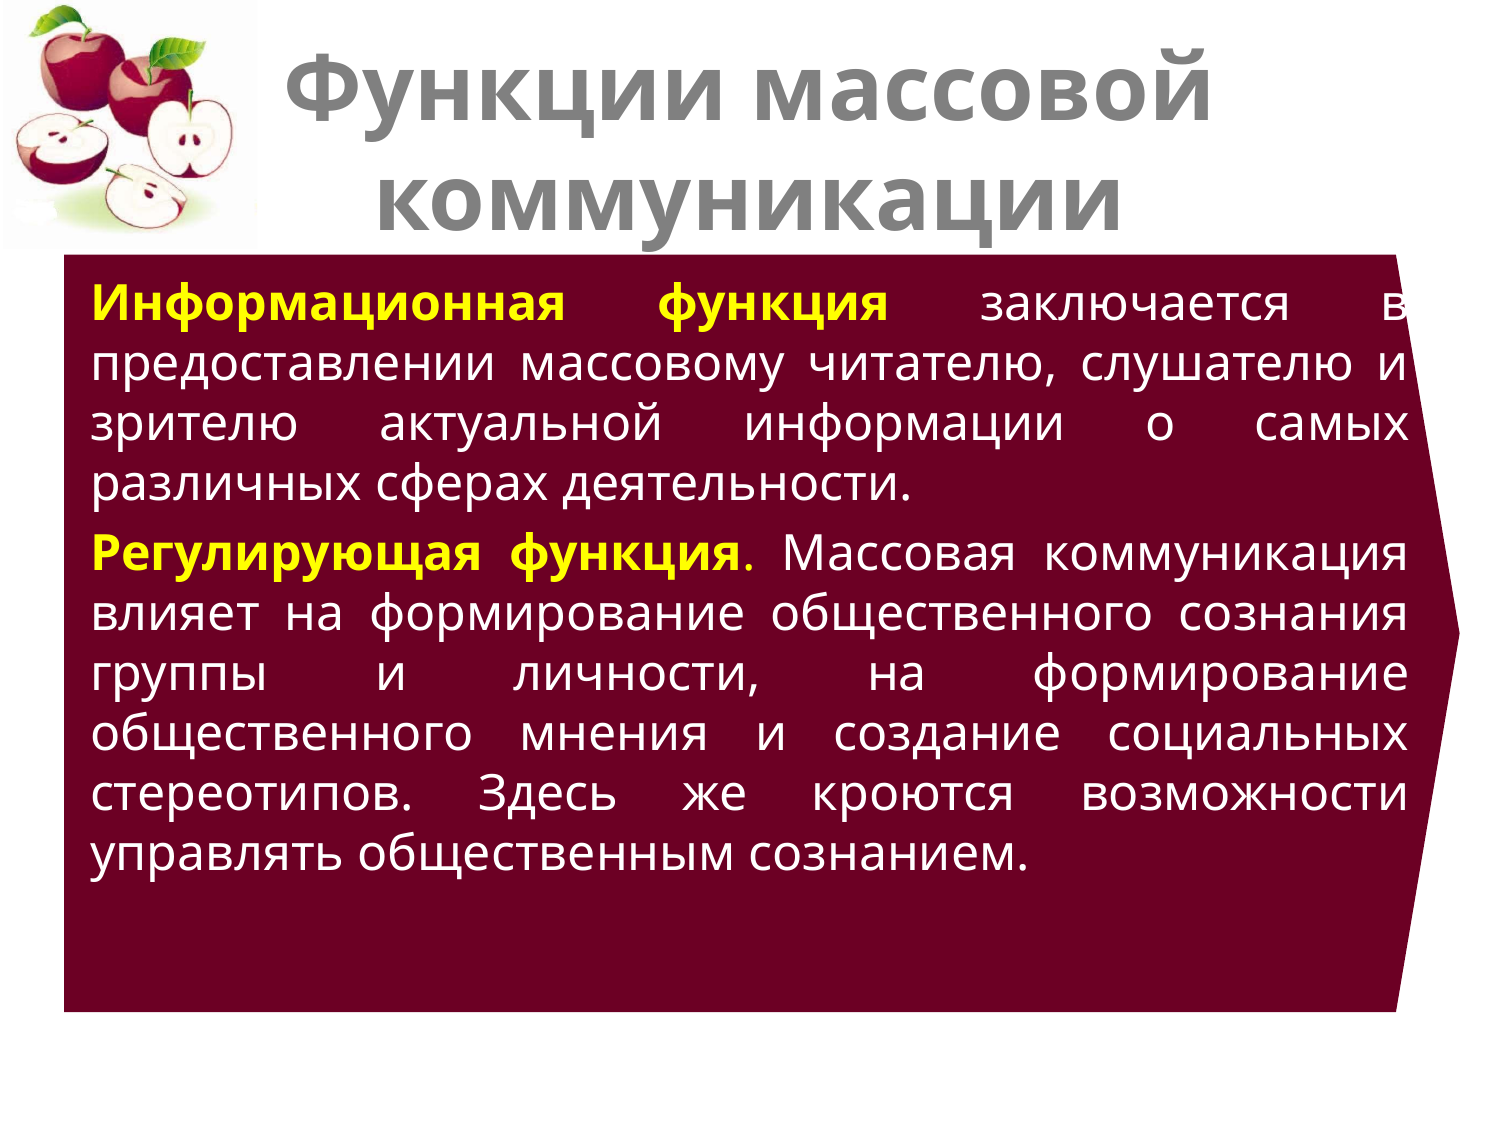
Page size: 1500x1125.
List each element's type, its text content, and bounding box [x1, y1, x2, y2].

list Информационная функция заключается в предоставлении массовому читателю, слушателю и зрителю актуальной информации о самых различных сферах деятельности. Регулирующая функция. Массовая коммуникация влияет на формирование общественного сознания группы и личности, на формирование общественного мнения и создание социальных стереотипов. Здесь же кроются возможности управлять общественным сознанием. [75, 262, 1425, 1005]
picture [3, 0, 258, 249]
title Функции массовой коммуникации [75, 45, 1425, 233]
